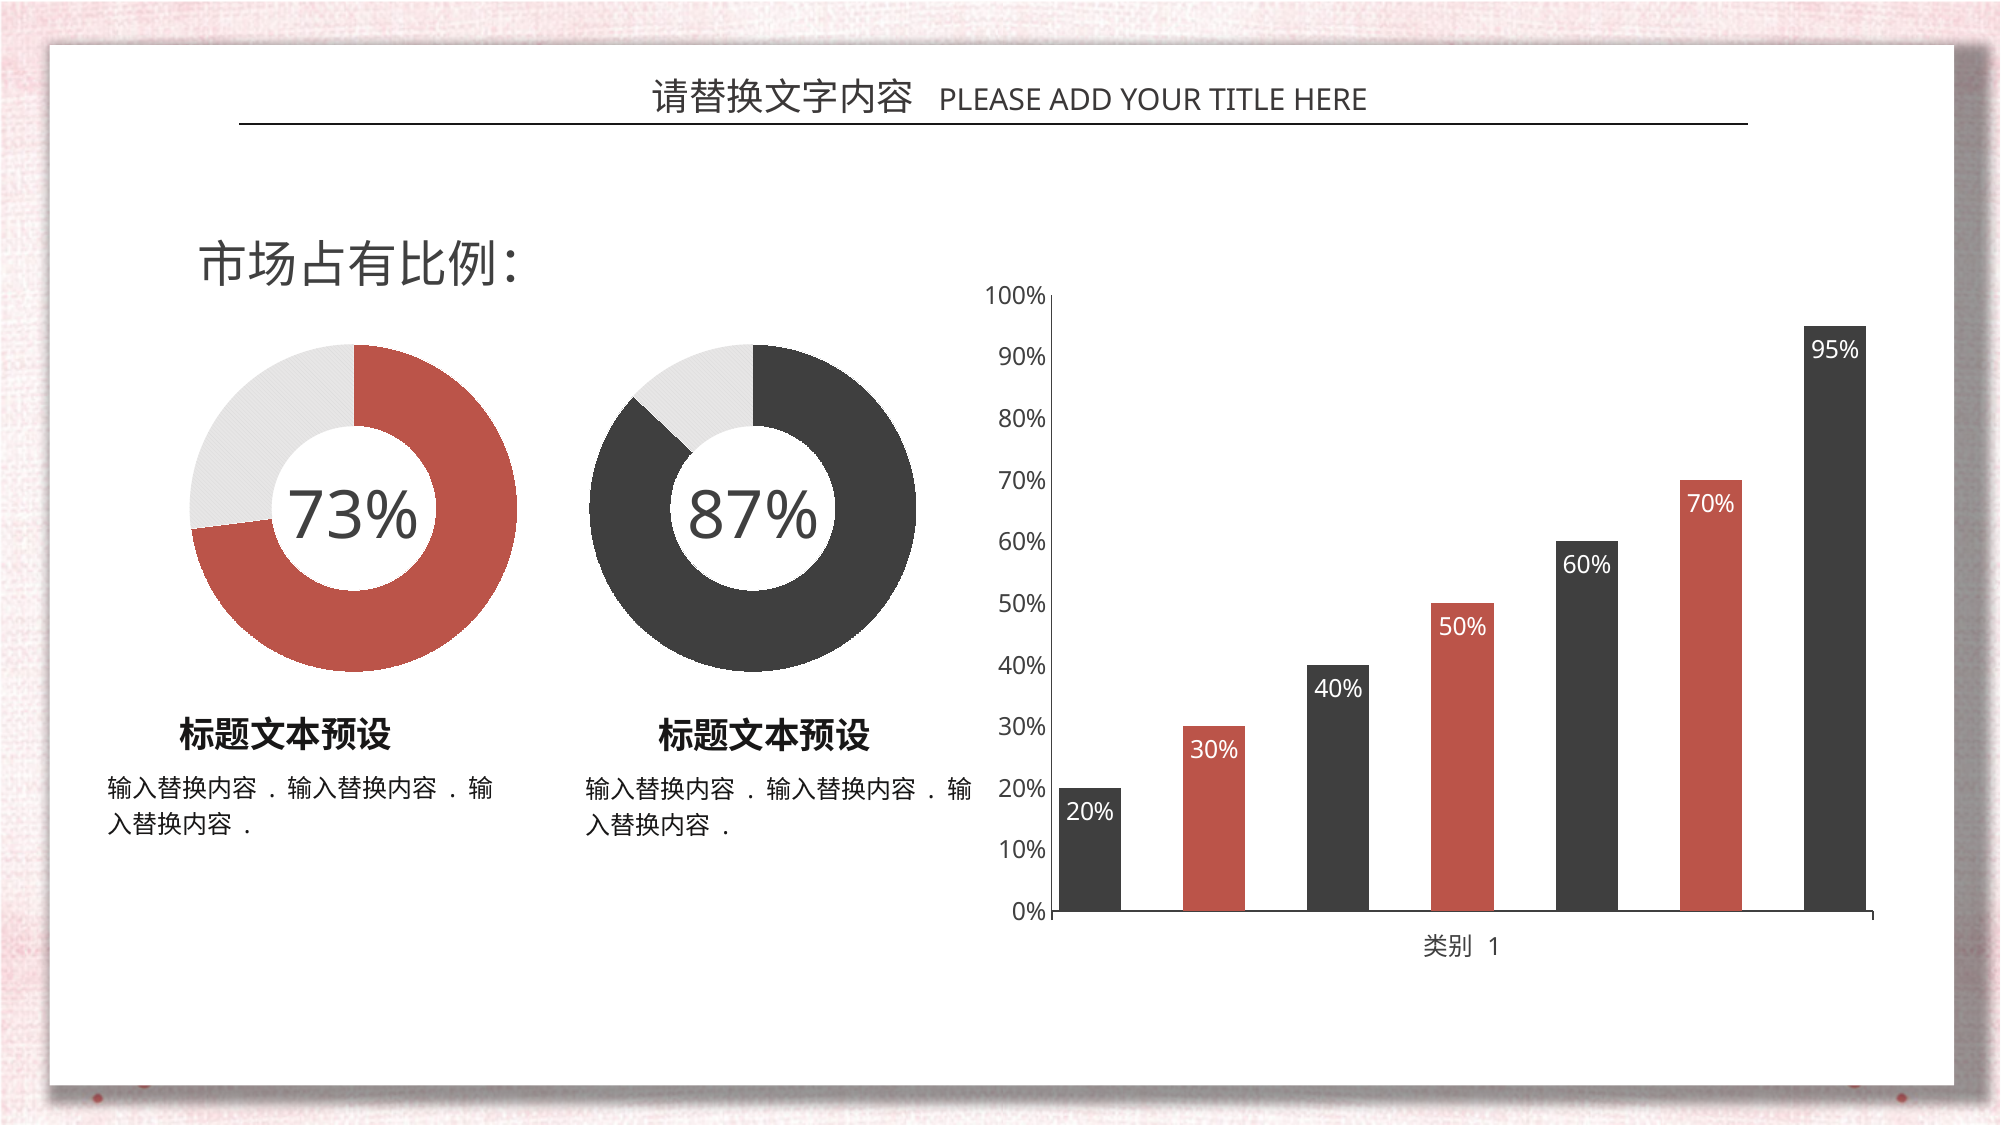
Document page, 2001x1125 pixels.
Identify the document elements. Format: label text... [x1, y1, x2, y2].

chart [136, 337, 971, 680]
chart [984, 276, 1875, 1125]
picture [3, 2, 2000, 1125]
text_box 标题文本预设 [164, 704, 526, 763]
text_box 市场占有比例： [183, 180, 563, 301]
text_box 标题文本预设 [643, 705, 984, 763]
text_box 输入替换内容 . 输入替换内容 . 输入替换内容 . [92, 759, 509, 851]
text_box 输入替换内容 . 输入替换内容 . 输入替换内容 . [571, 760, 984, 852]
